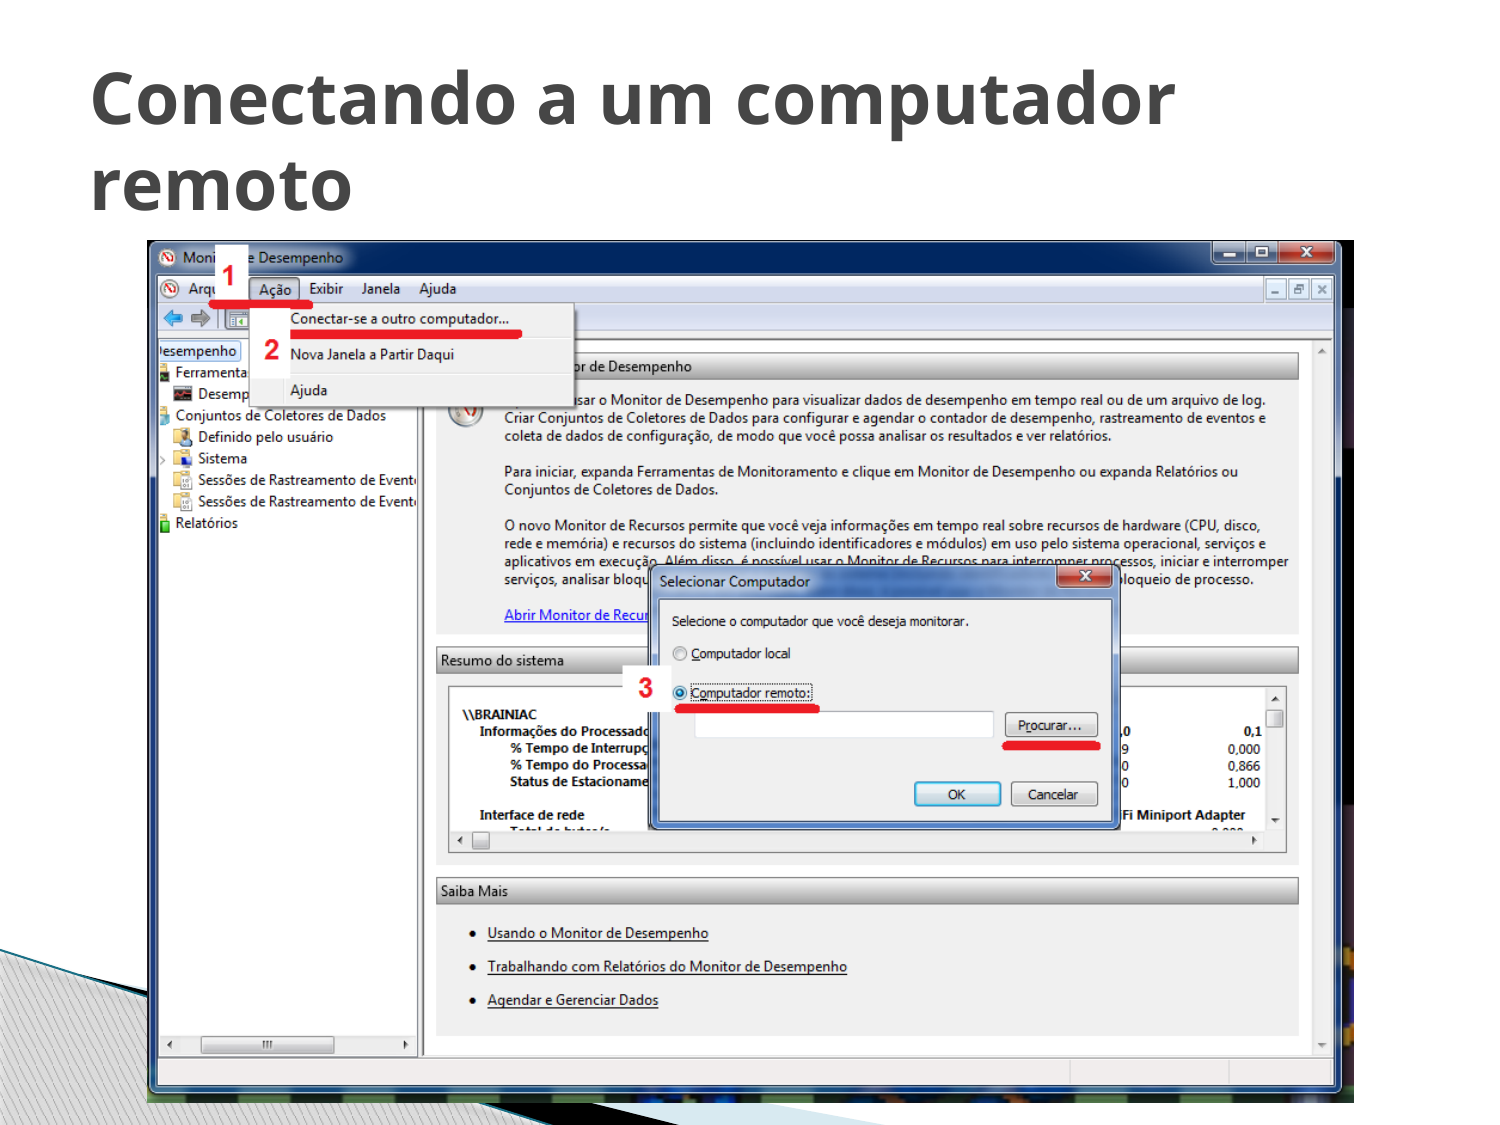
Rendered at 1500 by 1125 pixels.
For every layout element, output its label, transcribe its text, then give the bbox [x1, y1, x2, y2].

picture [147, 240, 1354, 1103]
title Conectando a um computador remoto [75, 45, 1425, 233]
